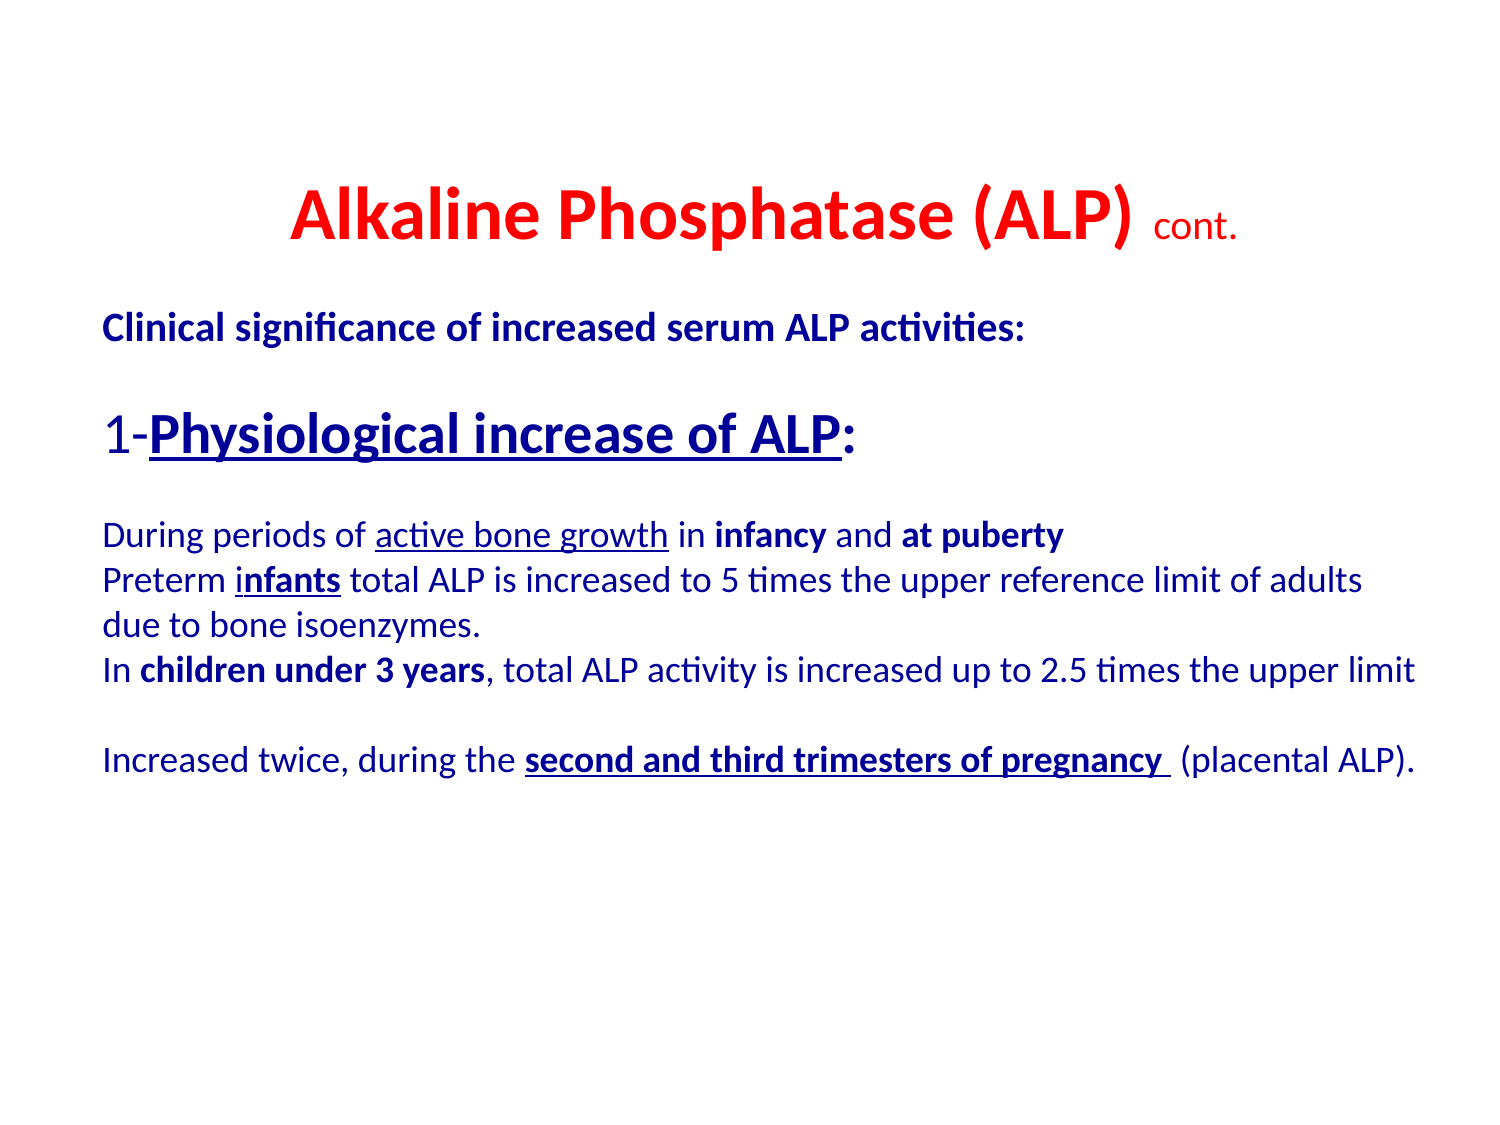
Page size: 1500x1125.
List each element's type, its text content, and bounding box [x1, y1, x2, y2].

text_box Alkaline Phosphatase (ALP) cont. Clinical significance of increased serum ALP activities: 1-Physiological increase of ALP: During periods of active bone growth in infancy and at puberty Preterm infants total ALP is increased to 5 times the upper reference limit of adults due to bone isoenzymes. In children under 3 years, total ALP activity is increased up to 2.5 times the upper limit Increased twice, during the second and third trimesters of pregnancy (placental ALP). [87, 112, 1442, 788]
